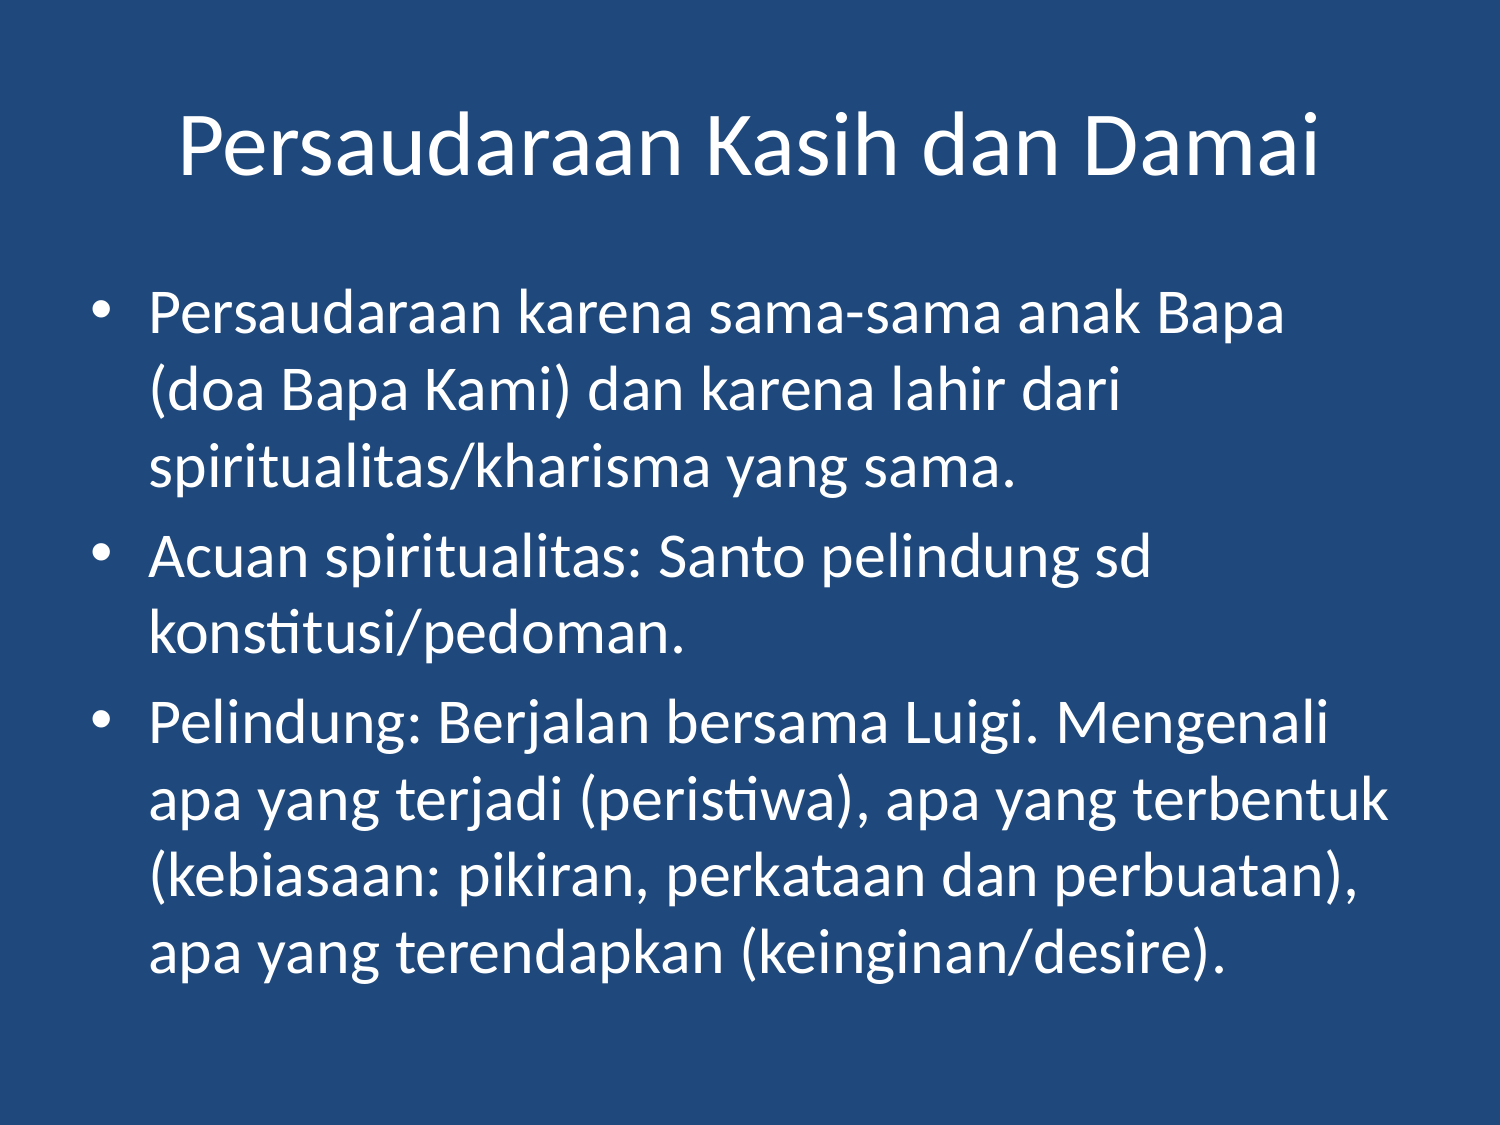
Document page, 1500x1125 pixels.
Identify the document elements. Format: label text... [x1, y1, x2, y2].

title Persaudaraan Kasih dan Damai [75, 45, 1425, 233]
list Persaudaraan karena sama-sama anak Bapa (doa Bapa Kami) dan karena lahir dari spiritualitas/kharisma yang sama. Acuan spiritualitas: Santo pelindung sd konstitusi/pedoman. Pelindung: Berjalan bersama Luigi. Mengenali apa yang terjadi (peristiwa), apa yang terbentuk (kebiasaan: pikiran, perkataan dan perbuatan), apa yang terendapkan (keinginan/desire). [75, 262, 1425, 1005]
